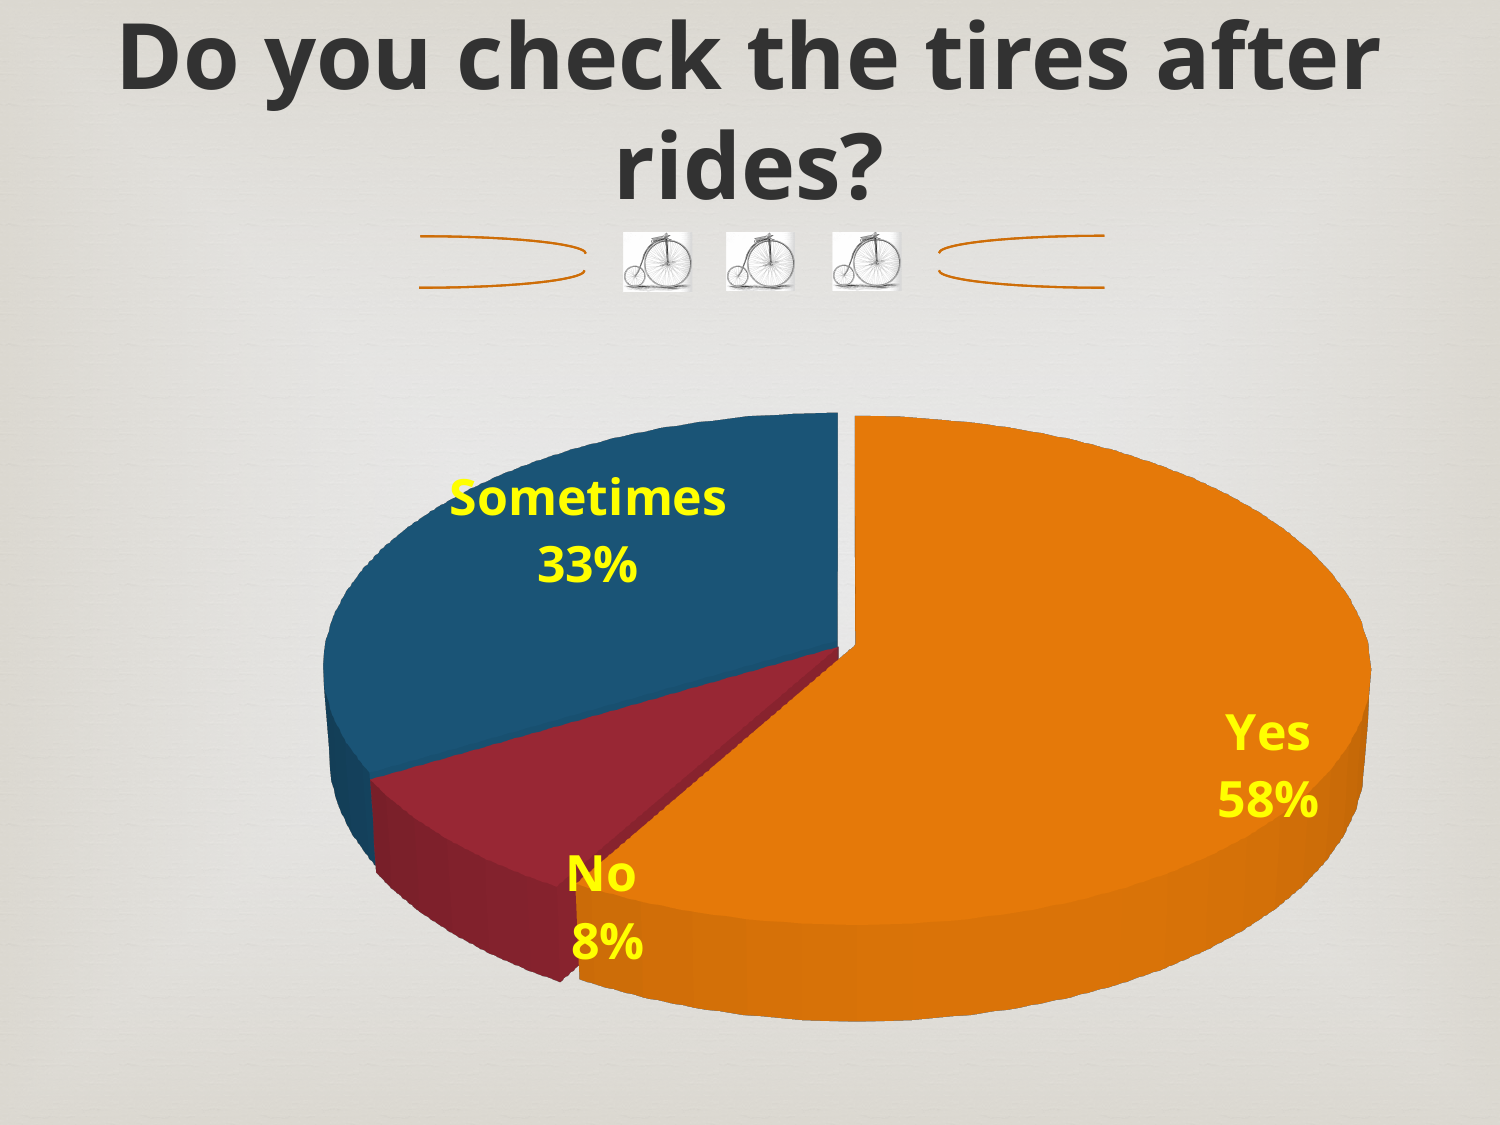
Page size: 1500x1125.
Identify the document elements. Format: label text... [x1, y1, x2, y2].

picture [623, 232, 693, 292]
title Do you check the tires after rides? [5, 7, 1494, 209]
chart [0, 321, 1500, 1125]
picture [832, 232, 902, 291]
picture [726, 232, 795, 291]
